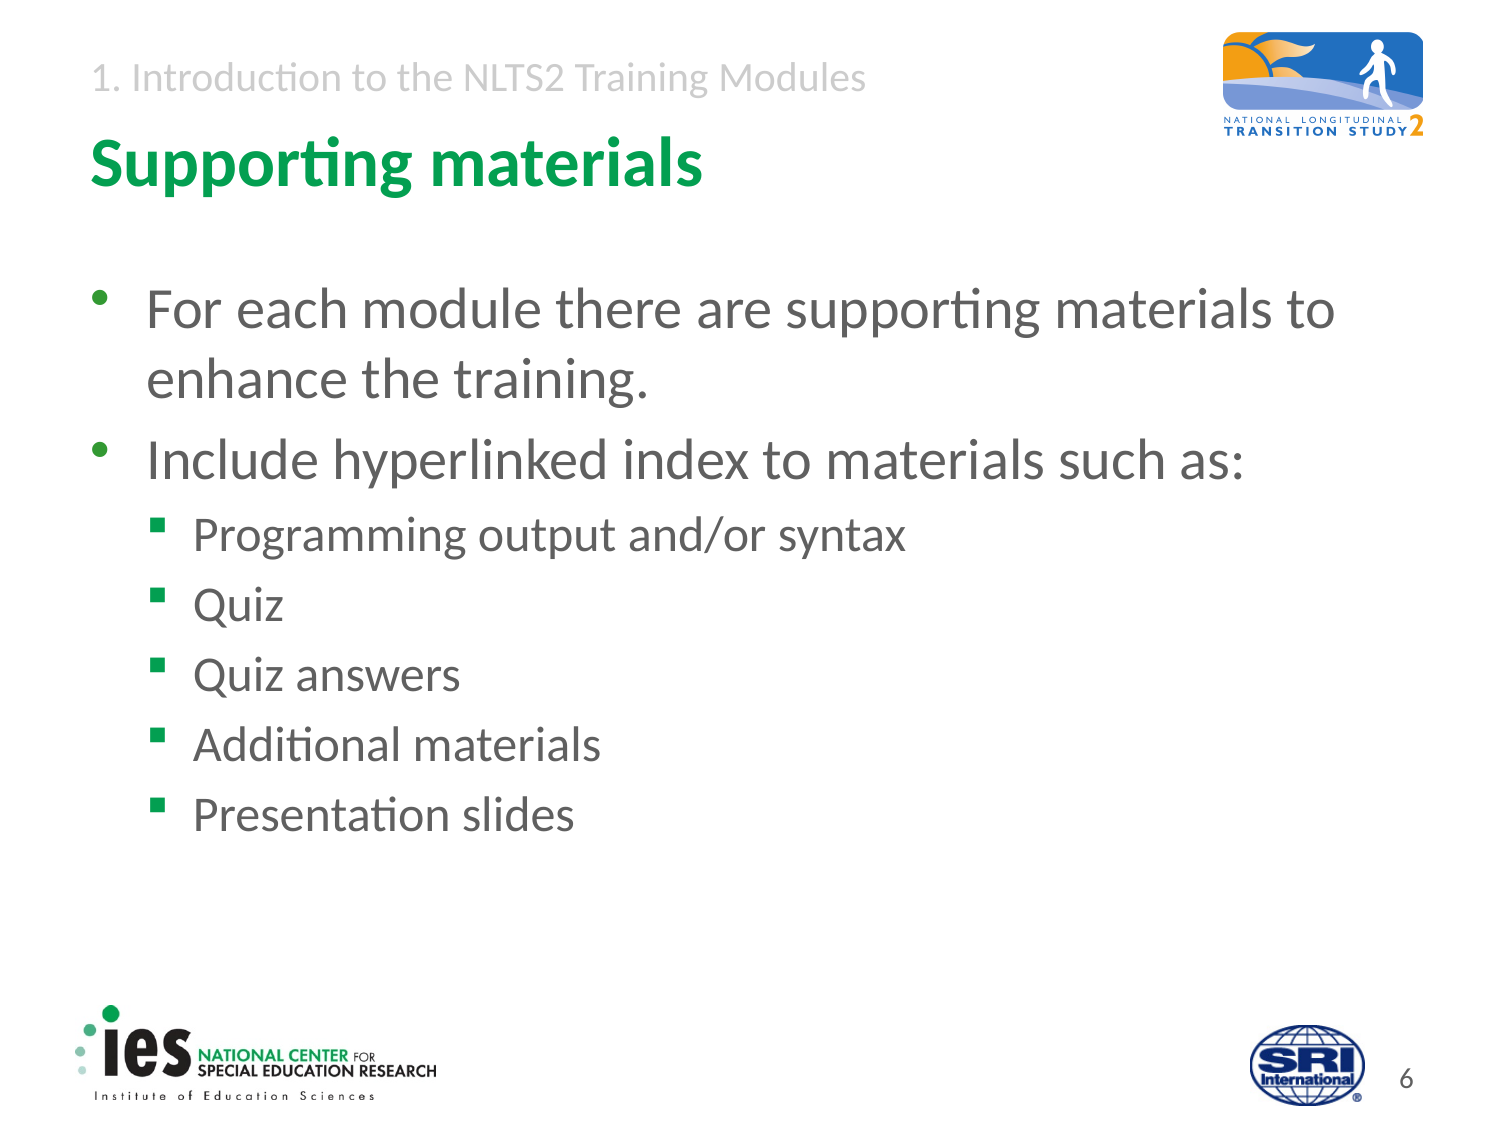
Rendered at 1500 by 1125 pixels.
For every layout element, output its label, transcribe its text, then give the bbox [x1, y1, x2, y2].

picture [75, 1006, 436, 1100]
list For each module there are supporting materials to enhance the training. Include hyperlinked index to materials such as: Programming output and/or syntax Quiz Quiz answers Additional materials Presentation slides [74, 262, 1426, 1006]
picture [1250, 1025, 1365, 1106]
title Supporting materials [74, 90, 1426, 226]
slide_number 5 [1325, 1051, 1430, 1125]
